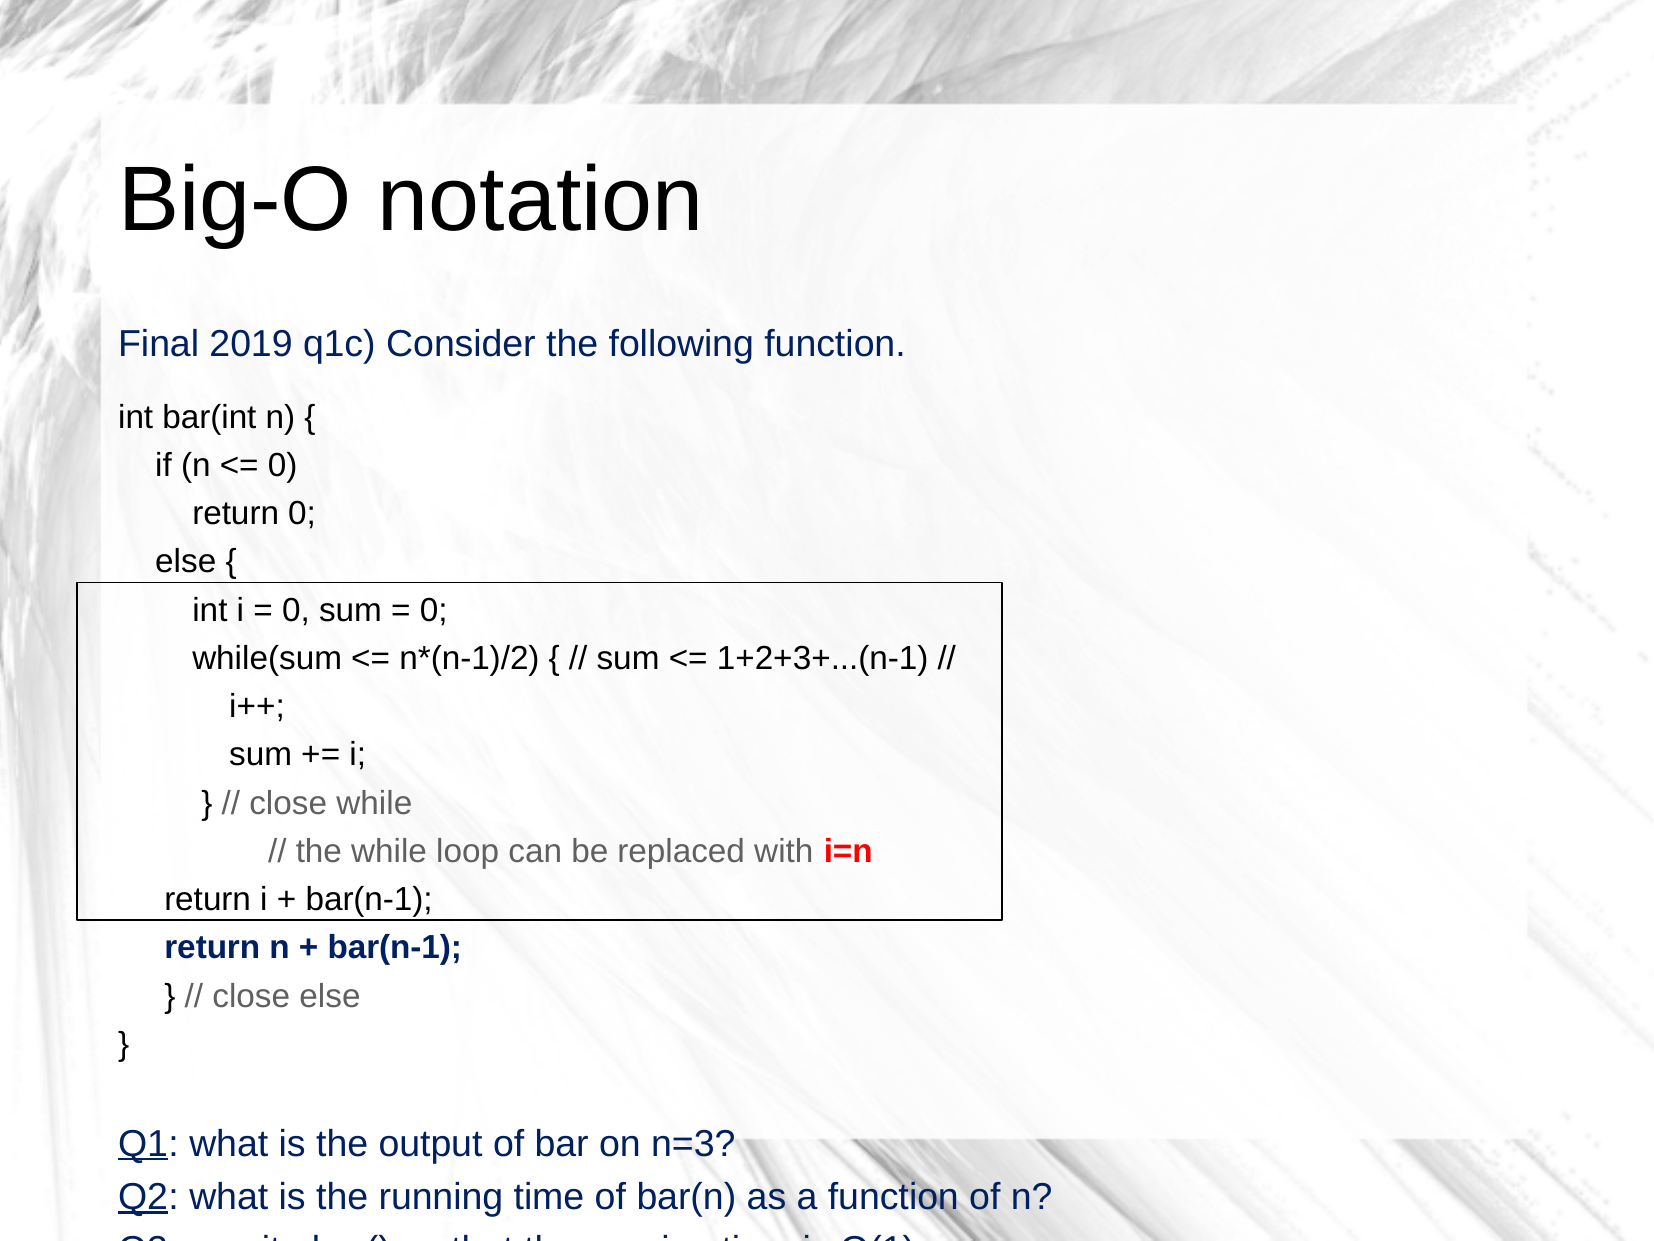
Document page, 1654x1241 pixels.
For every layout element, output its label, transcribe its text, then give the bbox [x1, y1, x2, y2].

text_box [76, 582, 1002, 921]
title Big-O notation [118, 93, 1506, 299]
picture [0, 0, 1654, 1241]
list Final 2019 q1c) Consider the following function. int bar(int n) { if (n <= 0) return 0; else { int i = 0, sum = 0; while(sum <= n*(n-1)/2) { // sum <= 1+2+3+...(n-1) // i++; sum += i; } // close while // the while loop can be replaced with i=n return i + bar(n-1); return n + bar(n-1); } // close else } Q1: what is the output of bar on n=3? Q2: what is the running time of bar(n) as a function of n? Q3: rewrite bar() so that the running time is O(1). [118, 319, 1571, 1183]
